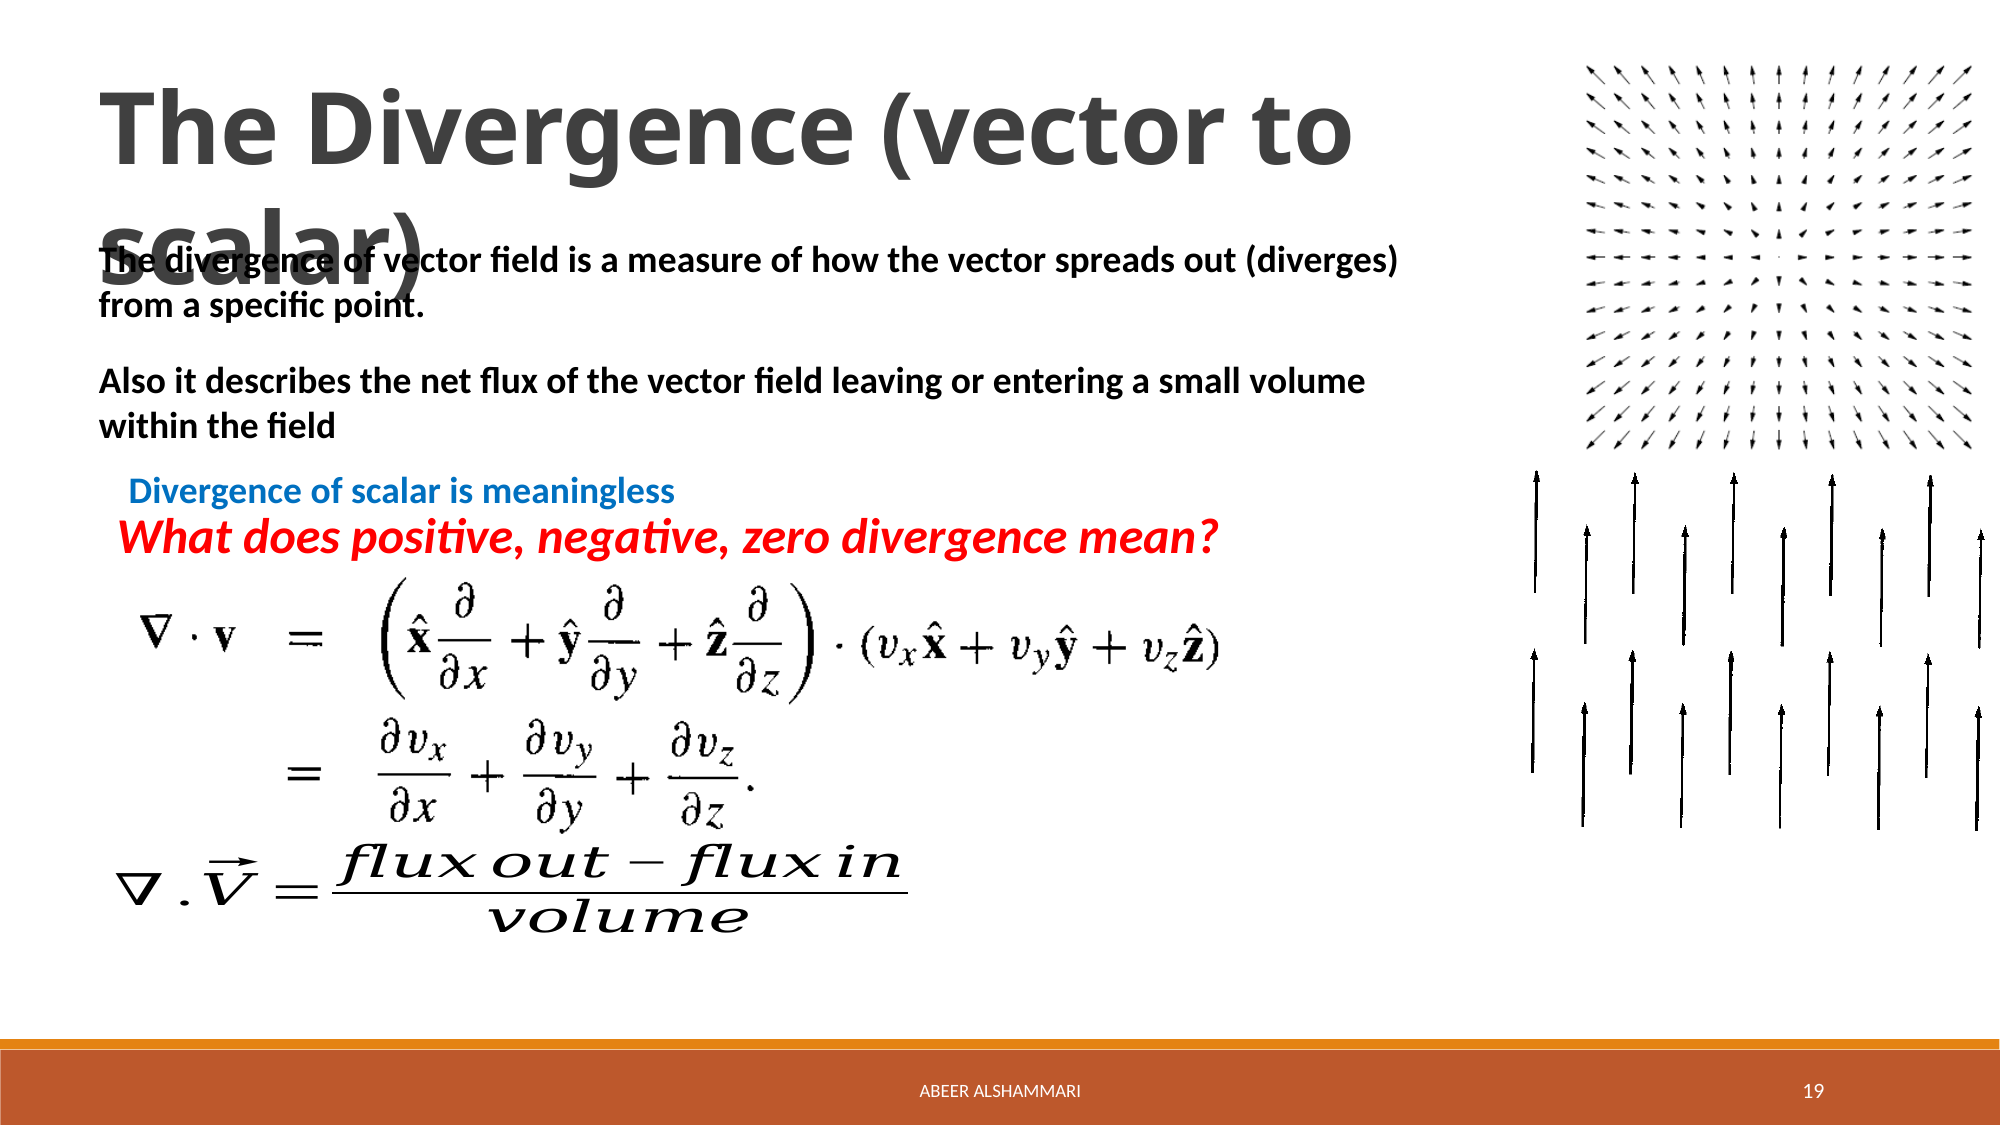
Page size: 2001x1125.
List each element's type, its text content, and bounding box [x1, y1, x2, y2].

picture [113, 575, 1229, 840]
text_box The Divergence (vector to scalar) [84, 57, 1517, 312]
text_box Also it describes the net flux of the vector field leaving or entering a small volume within the field [84, 348, 1442, 454]
picture [1523, 56, 2000, 839]
text_box What does positive, negative, zero divergence mean? [101, 496, 1292, 572]
text_box The divergence of vector field is a measure of how the vector spreads out (diverges) from a specific point. [84, 227, 1421, 348]
text_box Divergence of scalar is meaningless [113, 458, 801, 519]
slide_number 19 [1624, 1059, 1840, 1120]
footer Abeer Alshammari [604, 1059, 1396, 1120]
